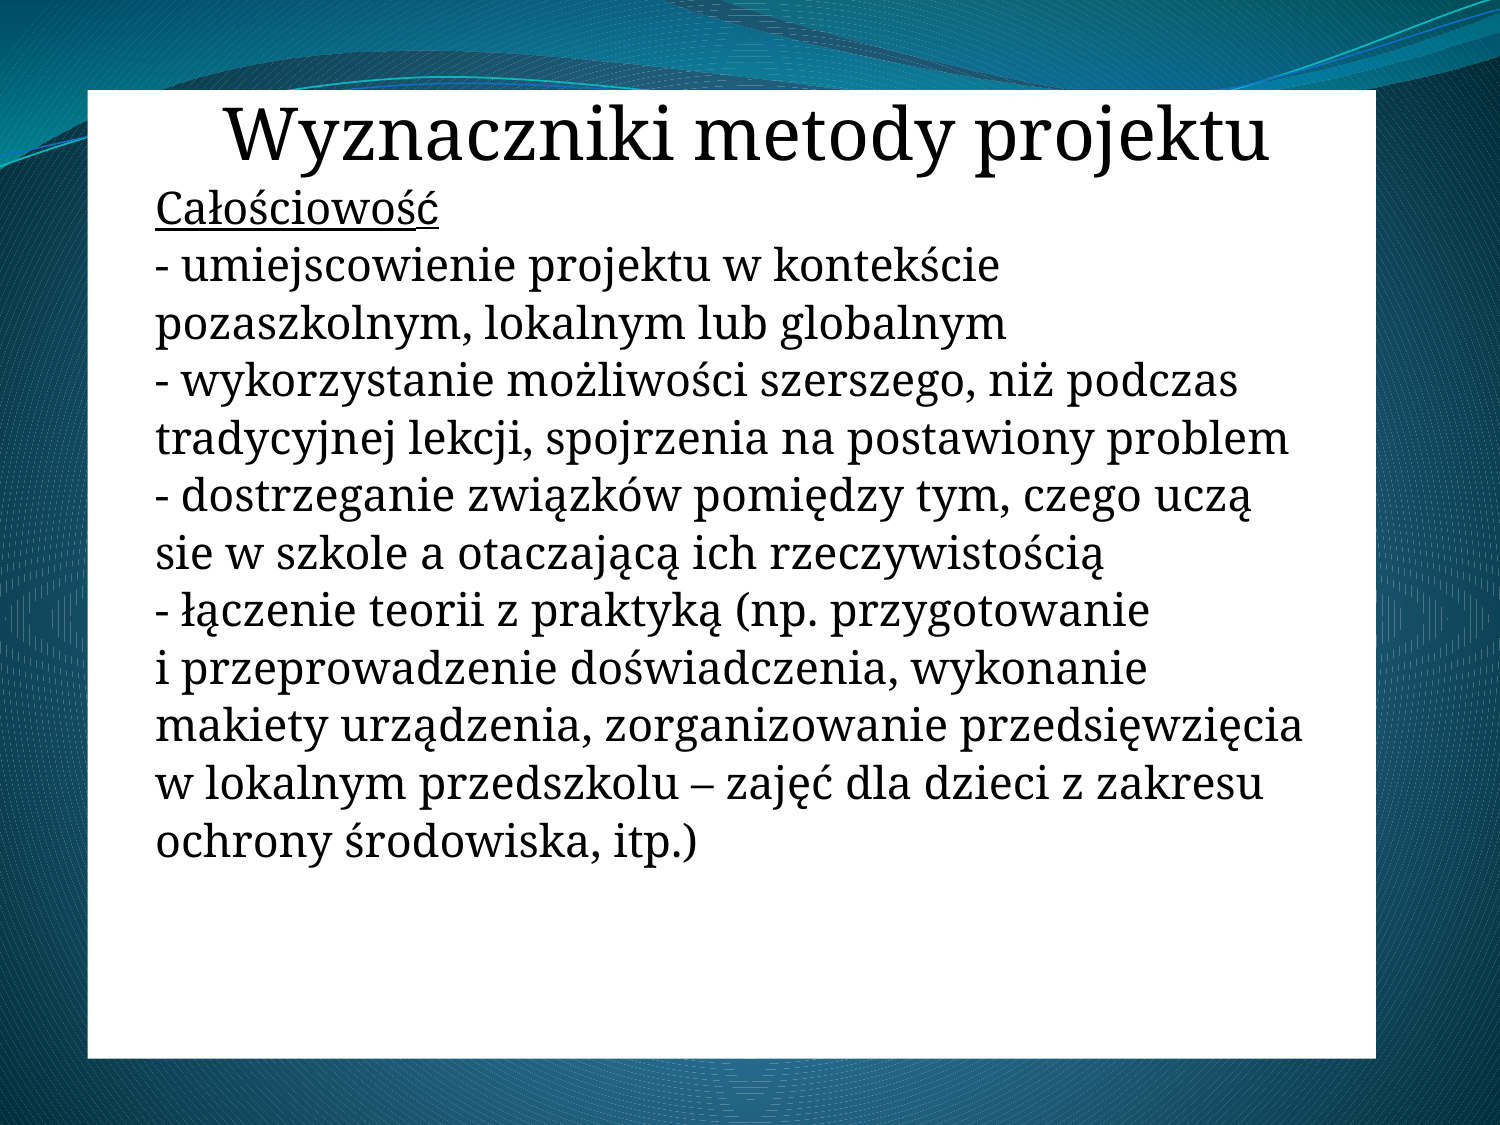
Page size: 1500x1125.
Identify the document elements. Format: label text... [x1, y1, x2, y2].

subtitle Wyznaczniki metody projektu Całościowość - umiejscowienie projektu w kontekście pozaszkolnym, lokalnym lub globalnym - wykorzystanie możliwości szerszego, niż podczas tradycyjnej lekcji, spojrzenia na postawiony problem - dostrzeganie związków pomiędzy tym, czego uczą sie w szkole a otaczającą ich rzeczywistością - łączenie teorii z praktyką (np. przygotowanie i przeprowadzenie doświadczenia, wykonanie makiety urządzenia, zorganizowanie przedsięwzięcia w lokalnym przedszkolu – zajęć dla dzieci z zakresu ochrony środowiska, itp.) [87, 89, 1377, 1059]
